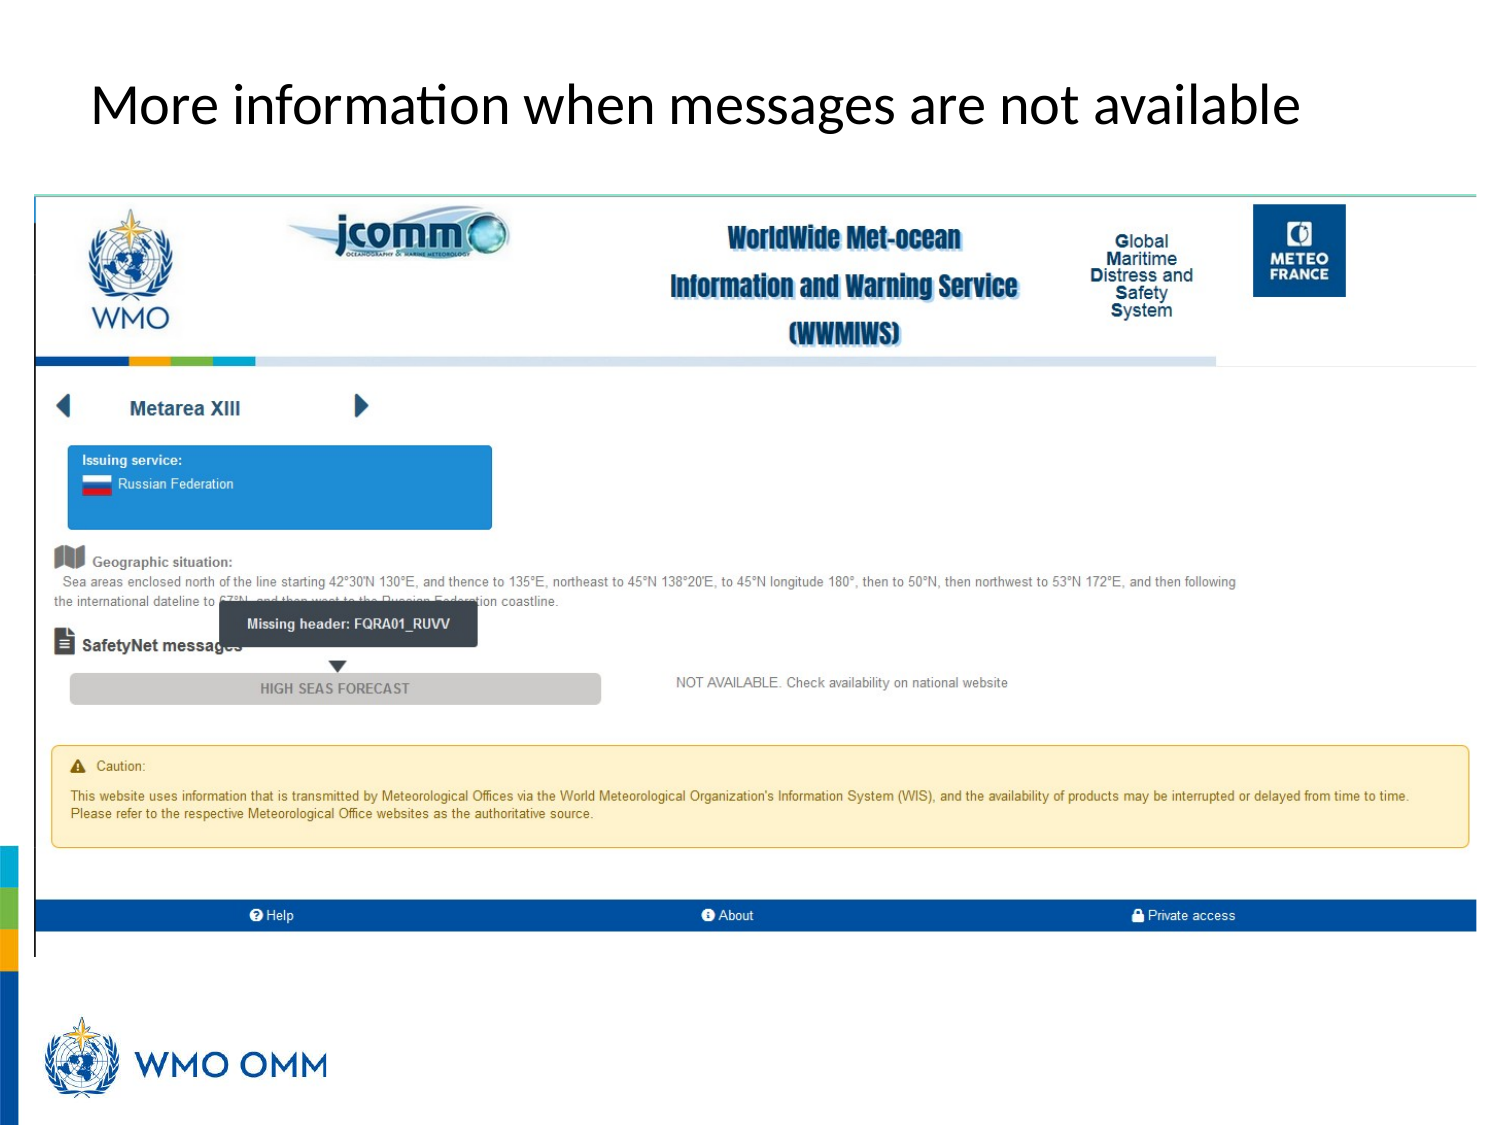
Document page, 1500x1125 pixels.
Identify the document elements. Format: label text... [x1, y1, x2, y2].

title More information when messages are not available [75, 45, 1425, 158]
picture [0, 194, 1477, 1125]
